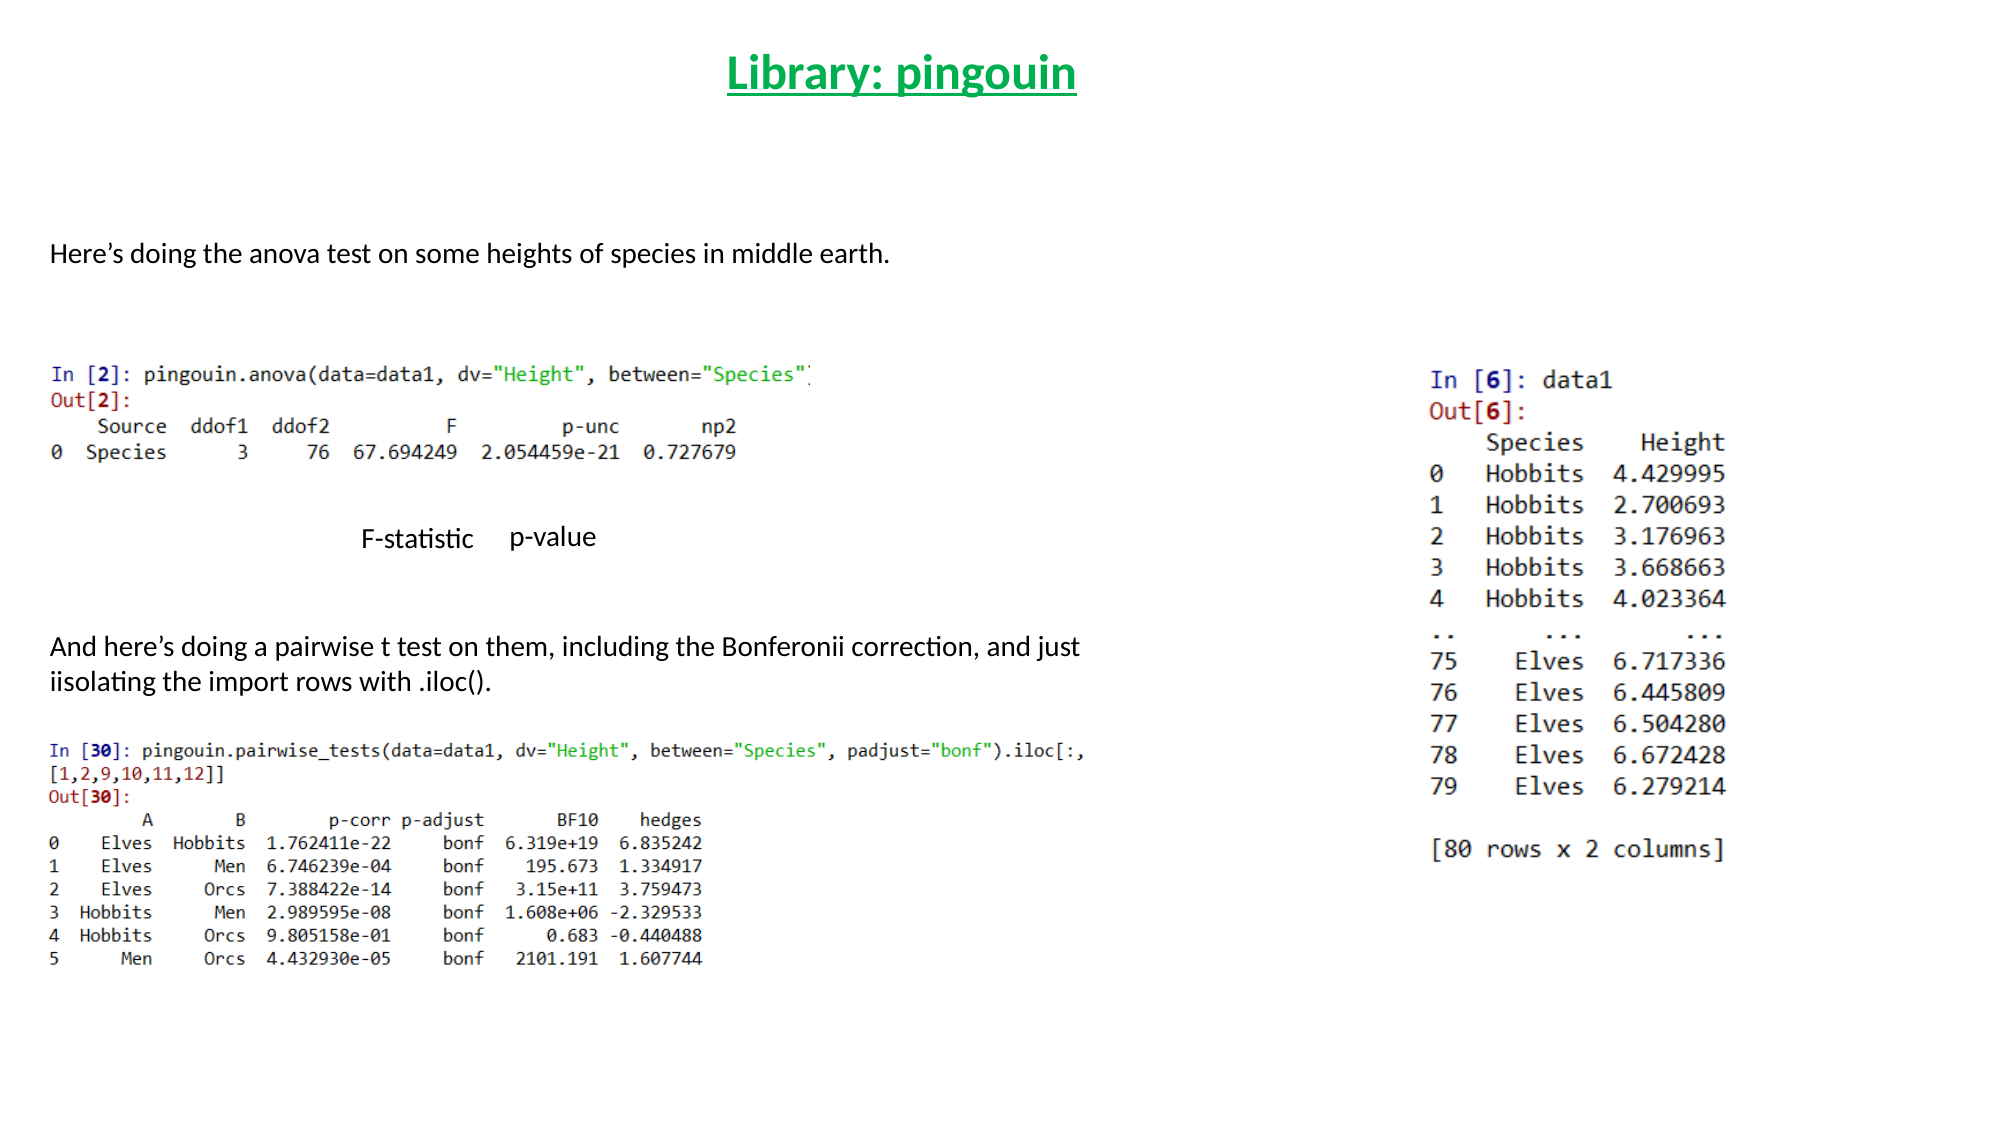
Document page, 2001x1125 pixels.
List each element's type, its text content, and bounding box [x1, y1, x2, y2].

picture [42, 729, 1095, 974]
text_box Here’s doing the anova test on some heights of species in middle earth. [35, 227, 1139, 277]
text_box Library: pingouin [712, 32, 1093, 108]
text_box p-value [494, 509, 612, 560]
text_box F-statistic [346, 511, 489, 562]
picture [1422, 354, 1759, 874]
picture [46, 354, 810, 476]
text_box And here’s doing a pairwise t test on them, including the Bonferonii correction, and just iisolating the import rows with .iloc(). [35, 620, 1139, 706]
